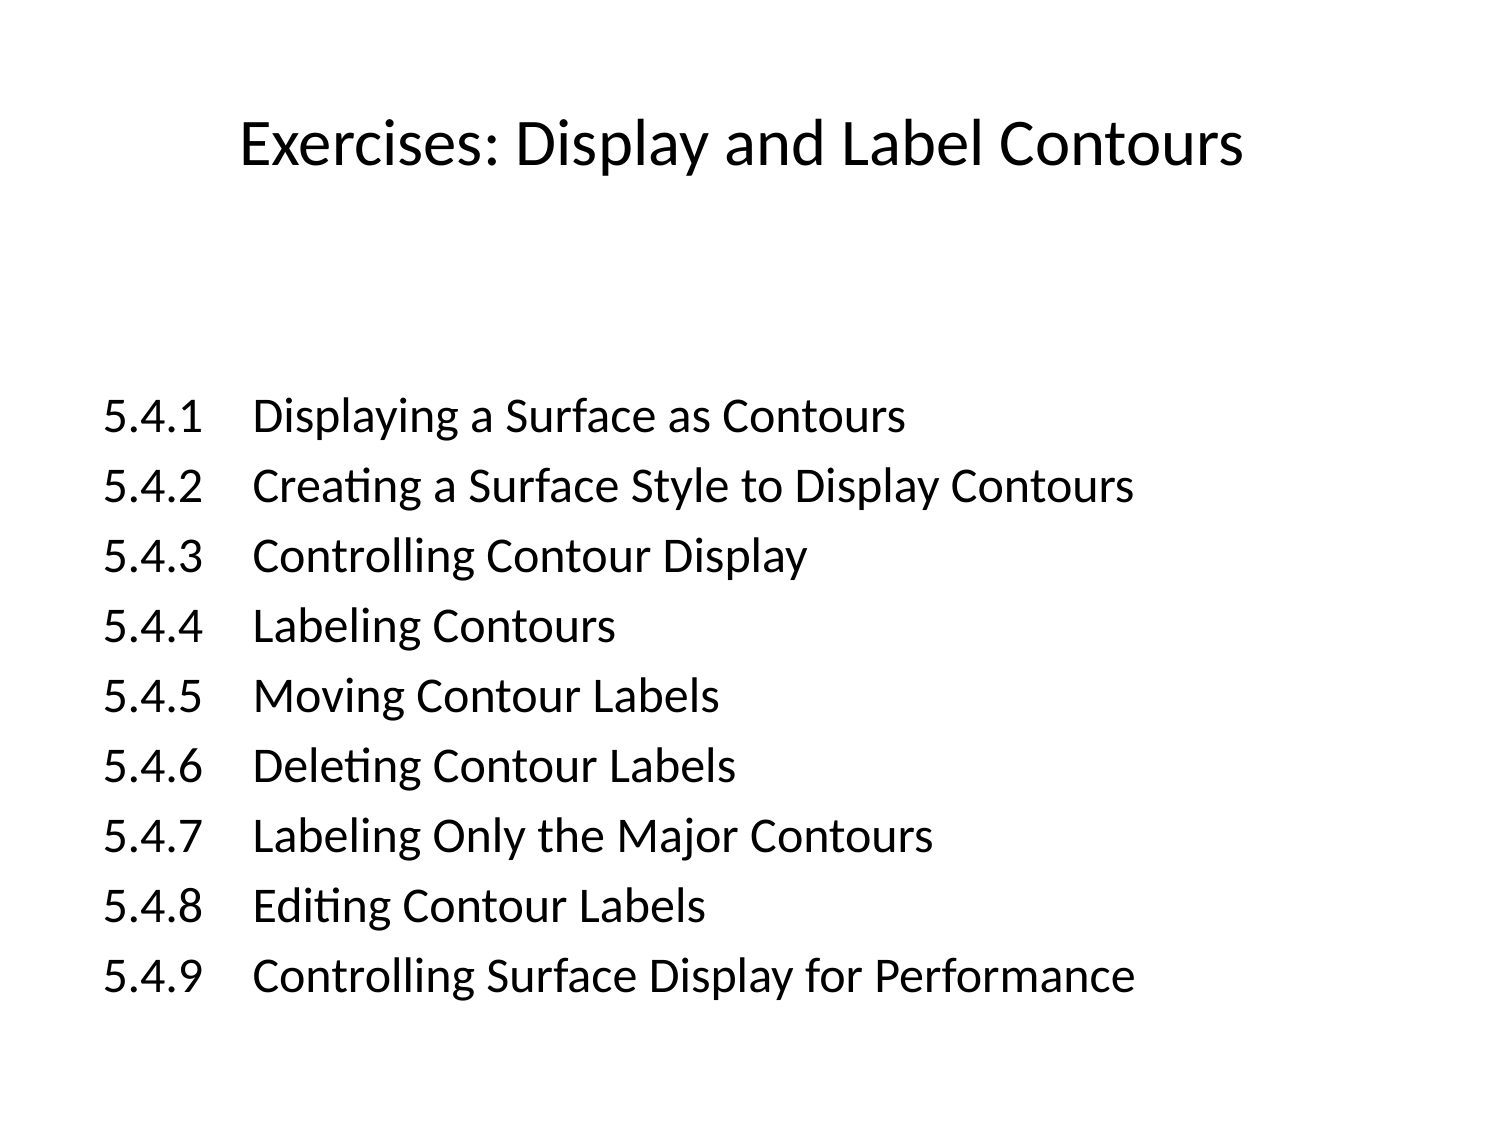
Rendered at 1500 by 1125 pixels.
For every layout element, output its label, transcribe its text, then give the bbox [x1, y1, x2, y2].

title Exercises: Display and Label Contours [75, 45, 1425, 233]
list 5.4.1 Displaying a Surface as Contours 5.4.2 Creating a Surface Style to Display Contours 5.4.3 Controlling Contour Display 5.4.4 Labeling Contours 5.4.5 Moving Contour Labels 5.4.6 Deleting Contour Labels 5.4.7 Labeling Only the Major Contours 5.4.8 Editing Contour Labels 5.4.9 Controlling Surface Display for Performance [87, 375, 1425, 1050]
